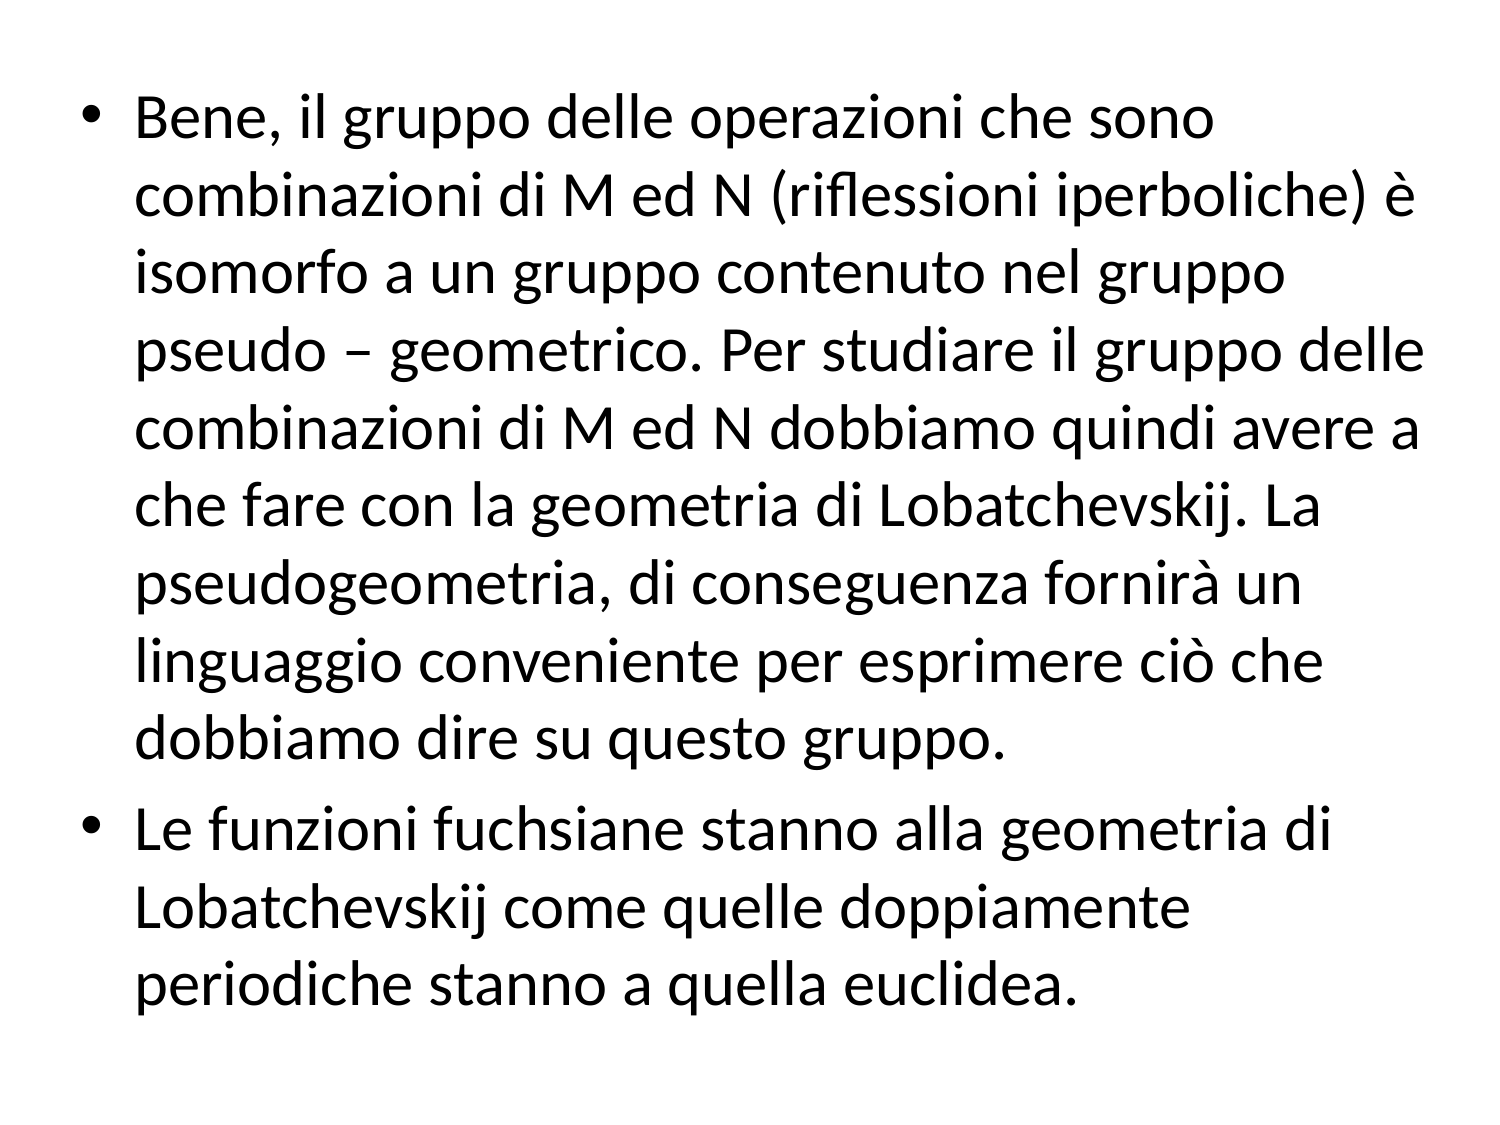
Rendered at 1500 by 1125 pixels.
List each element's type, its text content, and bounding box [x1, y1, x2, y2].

list Bene, il gruppo delle operazioni che sono combinazioni di M ed N (riflessioni iperboliche) è isomorfo a un gruppo contenuto nel gruppo pseudo – geometrico. Per studiare il gruppo delle combinazioni di M ed N dobbiamo quindi avere a che fare con la geometria di Lobatchevskij. La pseudogeometria, di conseguenza fornirà un linguaggio conveniente per esprimere ciò che dobbiamo dire su questo gruppo. Le funzioni fuchsiane stanno alla geometria di Lobatchevskij come quelle doppiamente periodiche stanno a quella euclidea. [64, 66, 1447, 1059]
